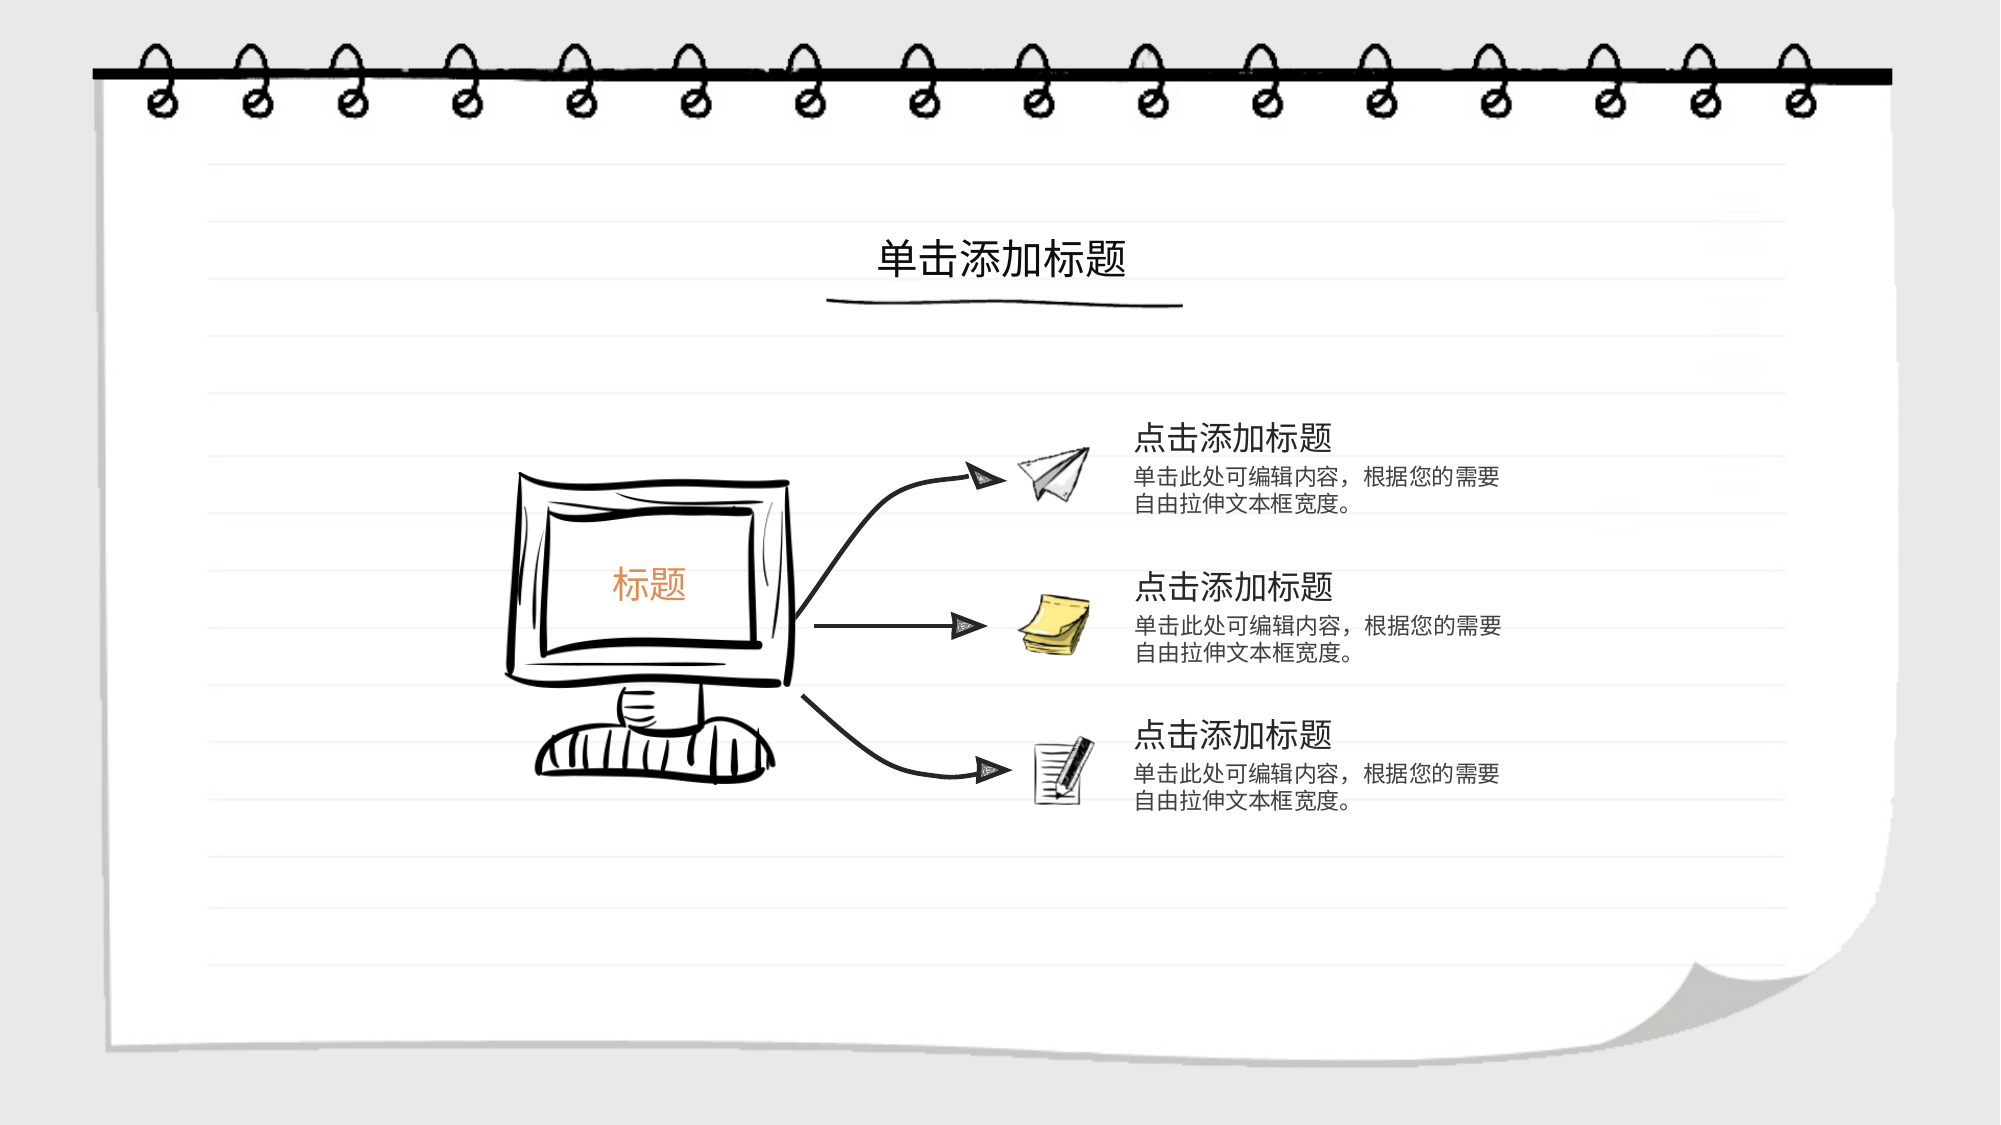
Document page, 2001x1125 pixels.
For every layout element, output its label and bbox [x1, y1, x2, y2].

text_box [1132, 558, 1585, 675]
text_box [1118, 409, 1584, 526]
picture [49, 17, 1935, 1106]
text_box [826, 225, 1183, 321]
text_box [1132, 706, 1584, 823]
text_box [494, 438, 1132, 847]
